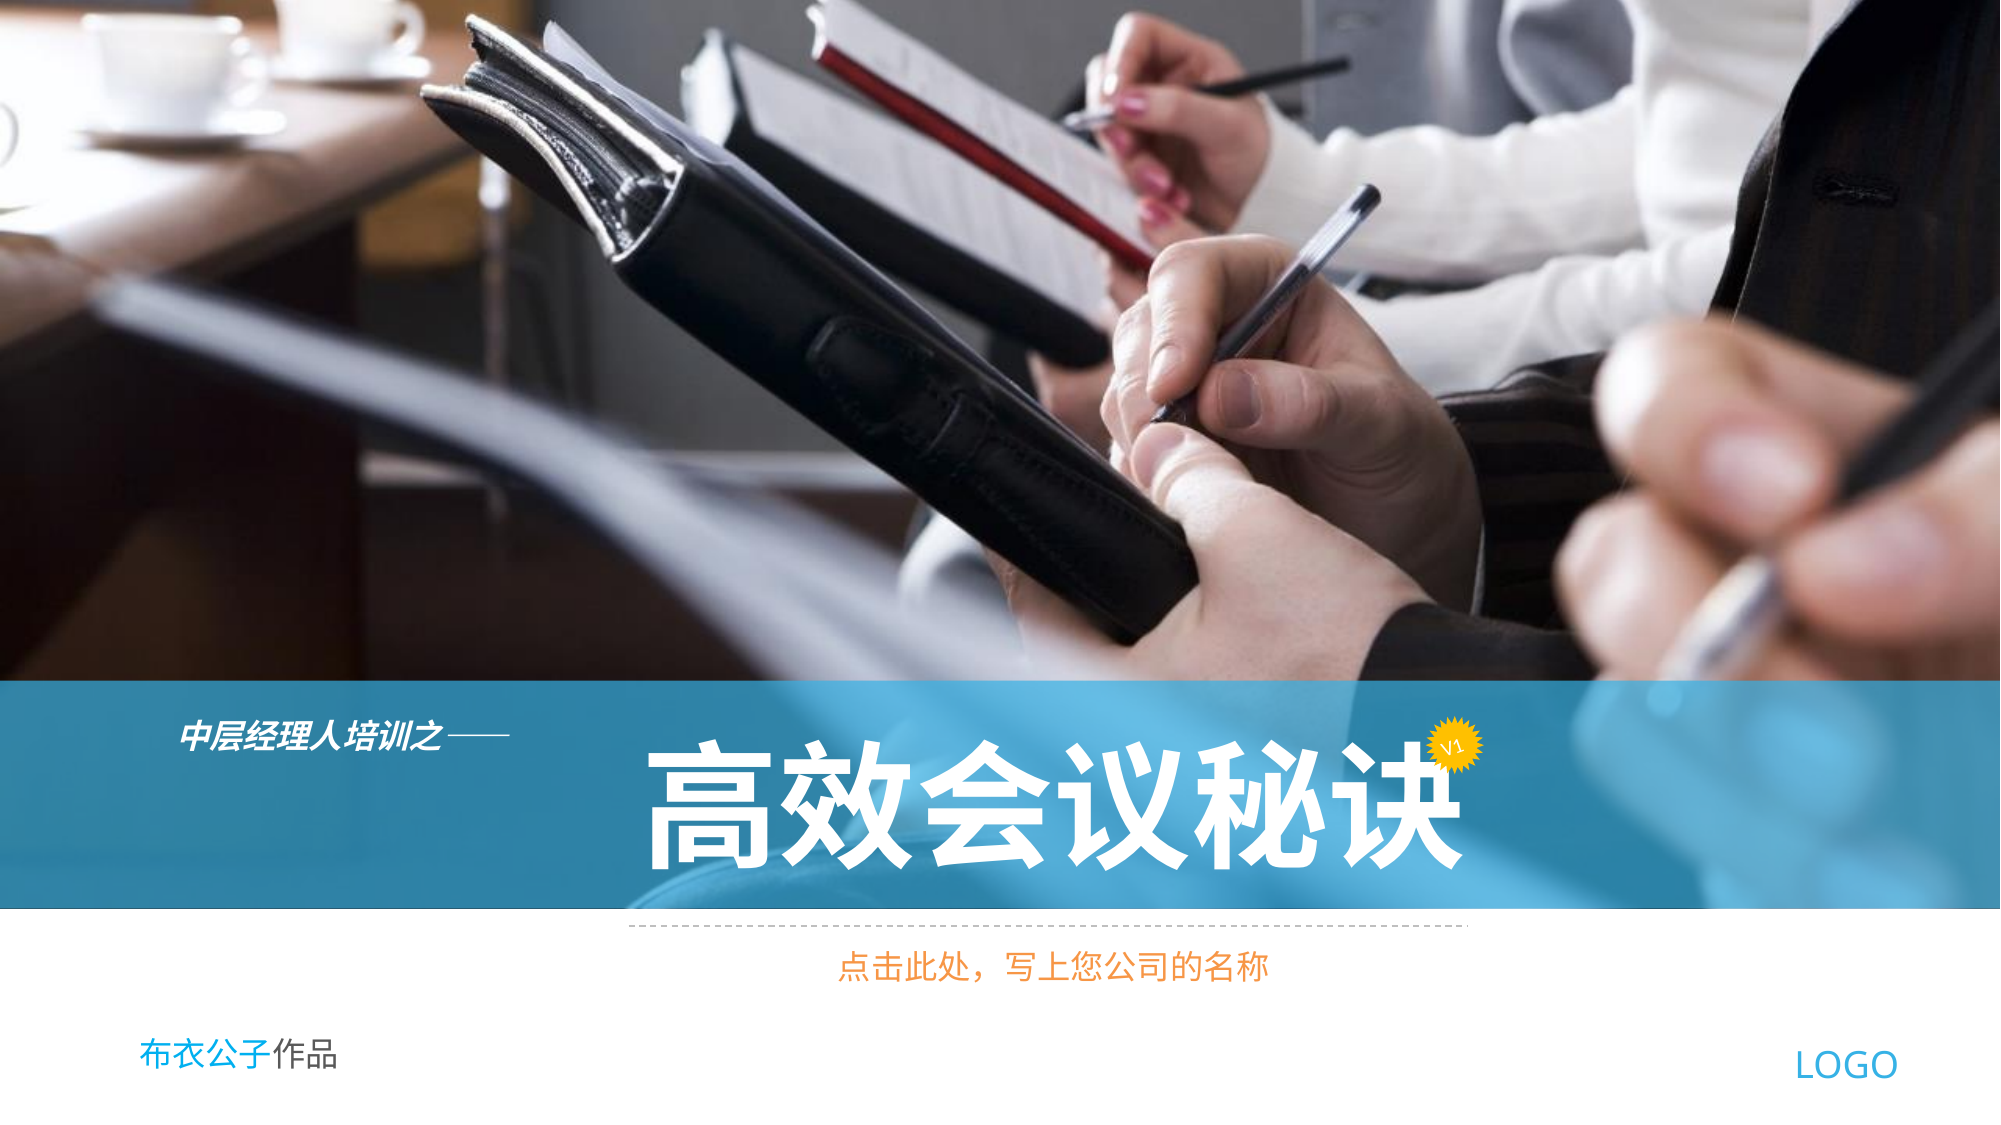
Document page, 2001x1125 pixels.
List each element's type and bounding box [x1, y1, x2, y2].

picture [0, 0, 2000, 680]
